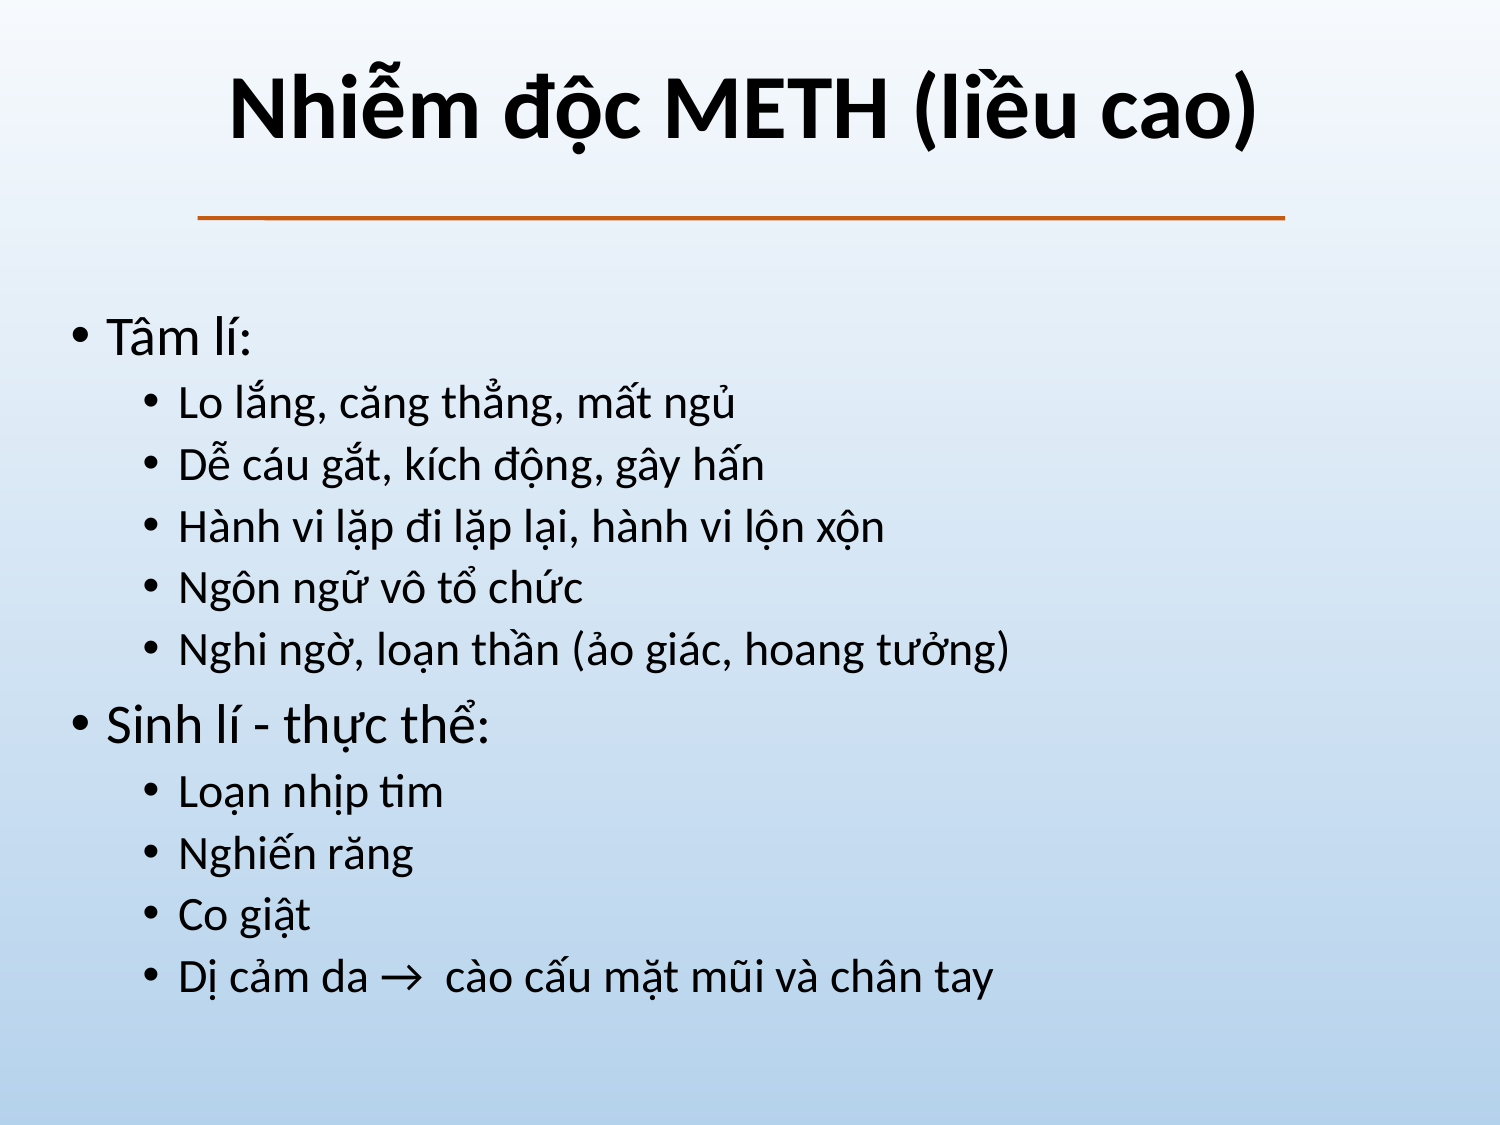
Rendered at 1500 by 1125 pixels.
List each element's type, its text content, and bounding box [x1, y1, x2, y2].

list Tâm lí: Lo lắng, căng thẳng, mất ngủ Dễ cáu gắt, kích động, gây hấn Hành vi lặp đi lặp lại, hành vi lộn xộn Ngôn ngữ vô tổ chức Nghi ngờ, loạn thần (ảo giác, hoang tưởng) Sinh lí - thực thể: Loạn nhịp tim Nghiến răng Co giật Dị cảm da → cào cấu mặt mũi và chân tay [55, 299, 1436, 1014]
title Nhiễm độc METH (liều cao) [55, 0, 1436, 219]
